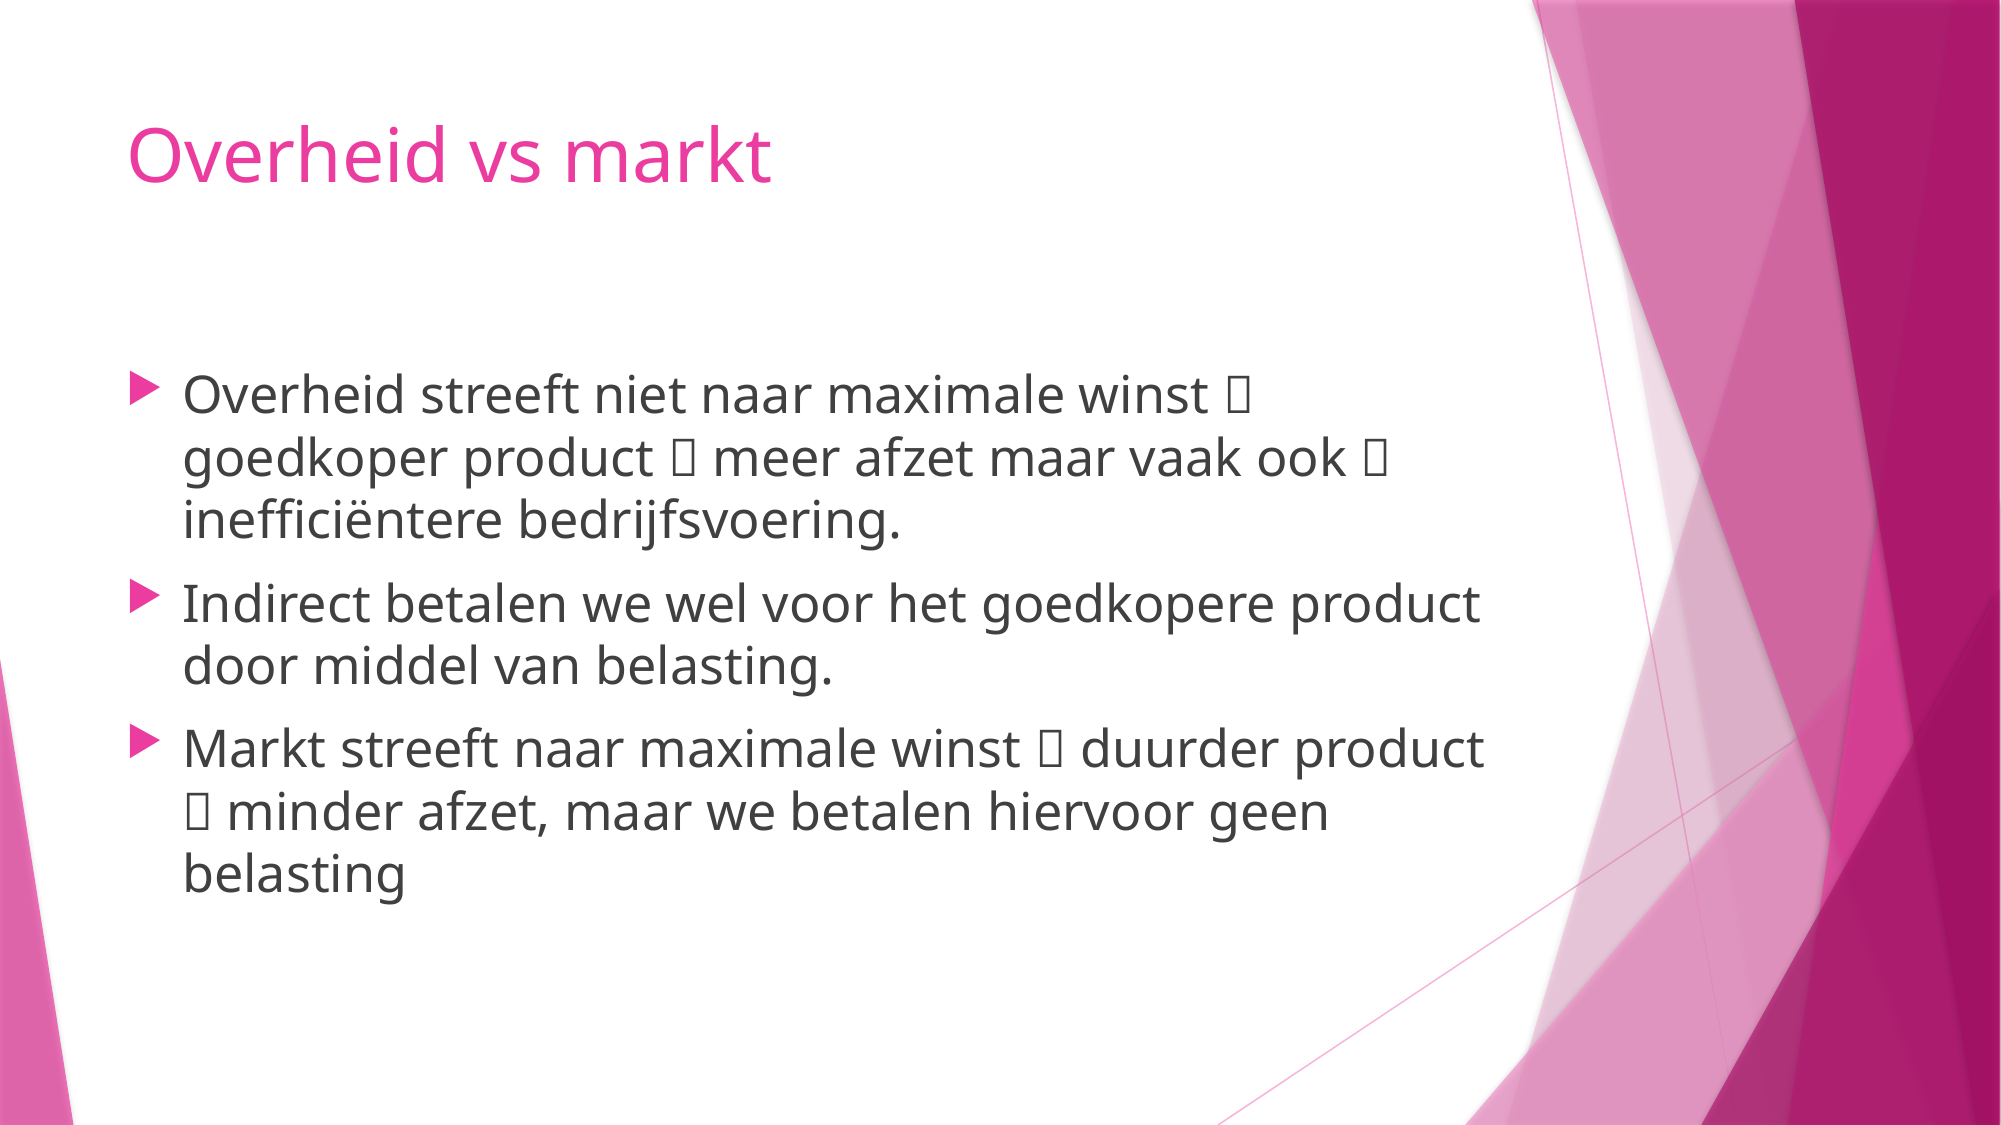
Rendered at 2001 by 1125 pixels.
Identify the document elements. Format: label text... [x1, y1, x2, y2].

title Overheid vs markt [111, 99, 1522, 317]
list Overheid streeft niet naar maximale winst  goedkoper product  meer afzet maar vaak ook  inefficiëntere bedrijfsvoering. Indirect betalen we wel voor het goedkopere product door middel van belasting. Markt streeft naar maximale winst  duurder product  minder afzet, maar we betalen hiervoor geen belasting [111, 354, 1522, 992]
